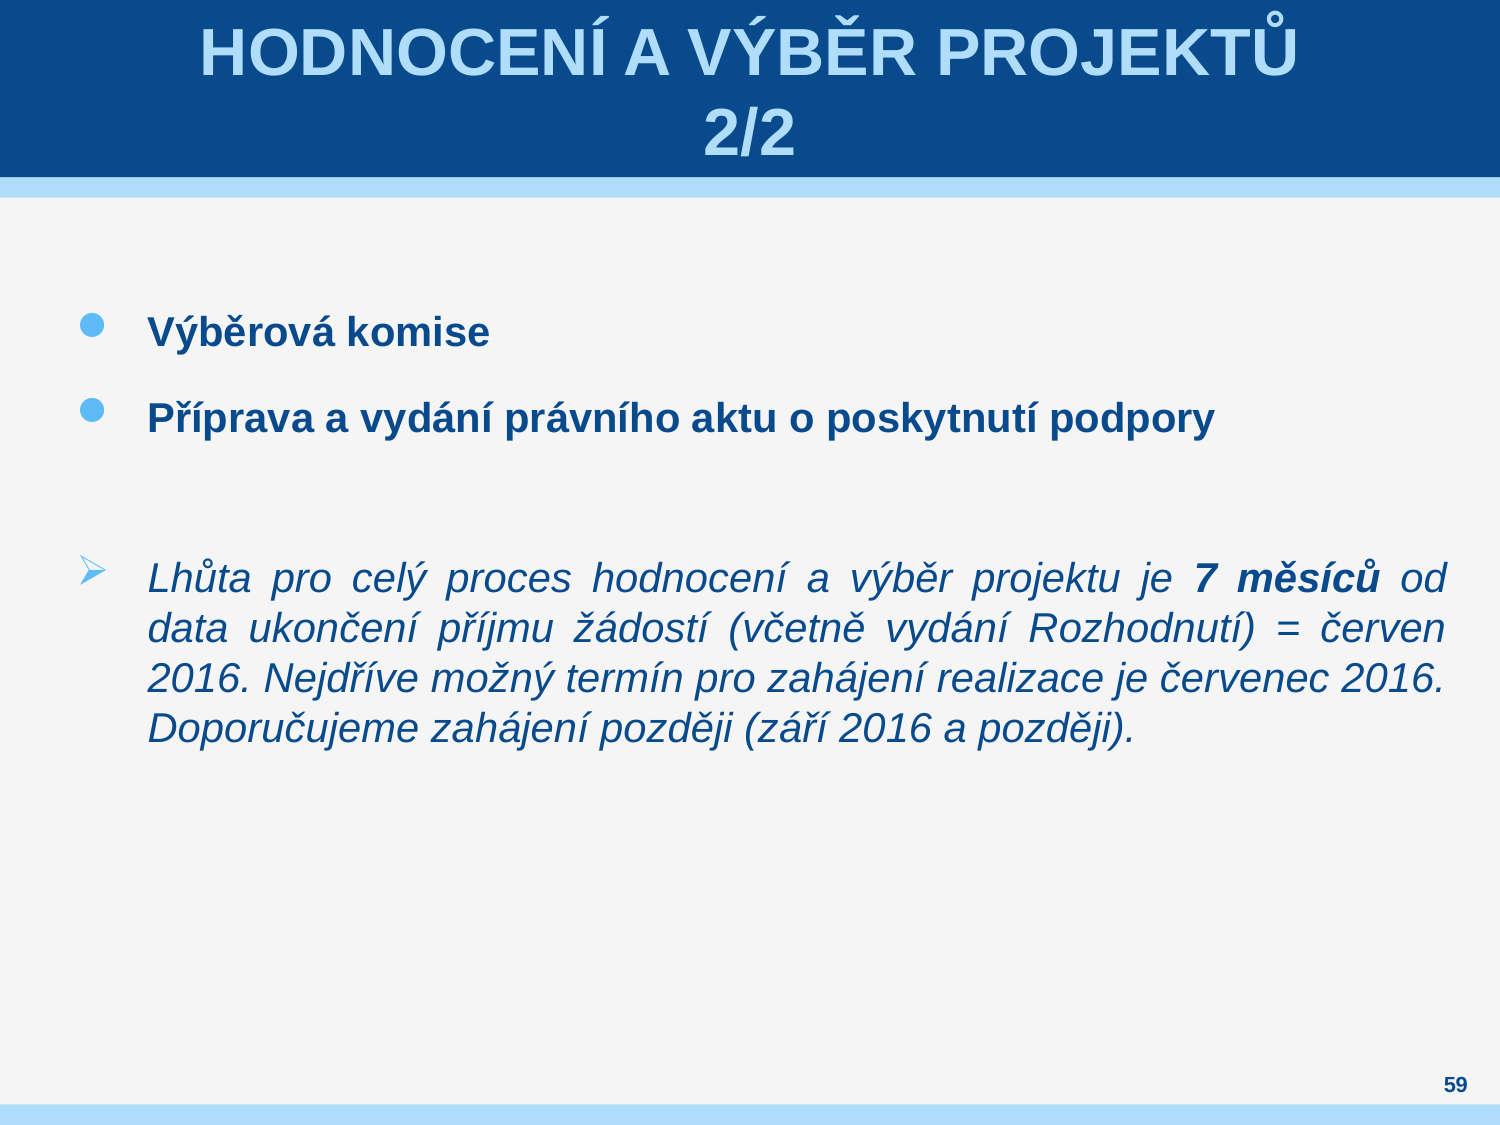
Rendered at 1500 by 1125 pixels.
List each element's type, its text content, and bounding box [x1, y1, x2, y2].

title Hodnocení a výběr projektů 2/2 [59, 0, 1441, 178]
list Výběrová komise Příprava a vydání právního aktu o poskytnutí podpory Lhůta pro celý proces hodnocení a výběr projektu je 7 měsíců od data ukončení příjmu žádostí (včetně vydání Rozhodnutí) = červen 2016. Nejdříve možný termín pro zahájení realizace je červenec 2016. Doporučujeme zahájení později (září 2016 a později). [76, 295, 1447, 1004]
slide_number 59 [1417, 1068, 1495, 1099]
